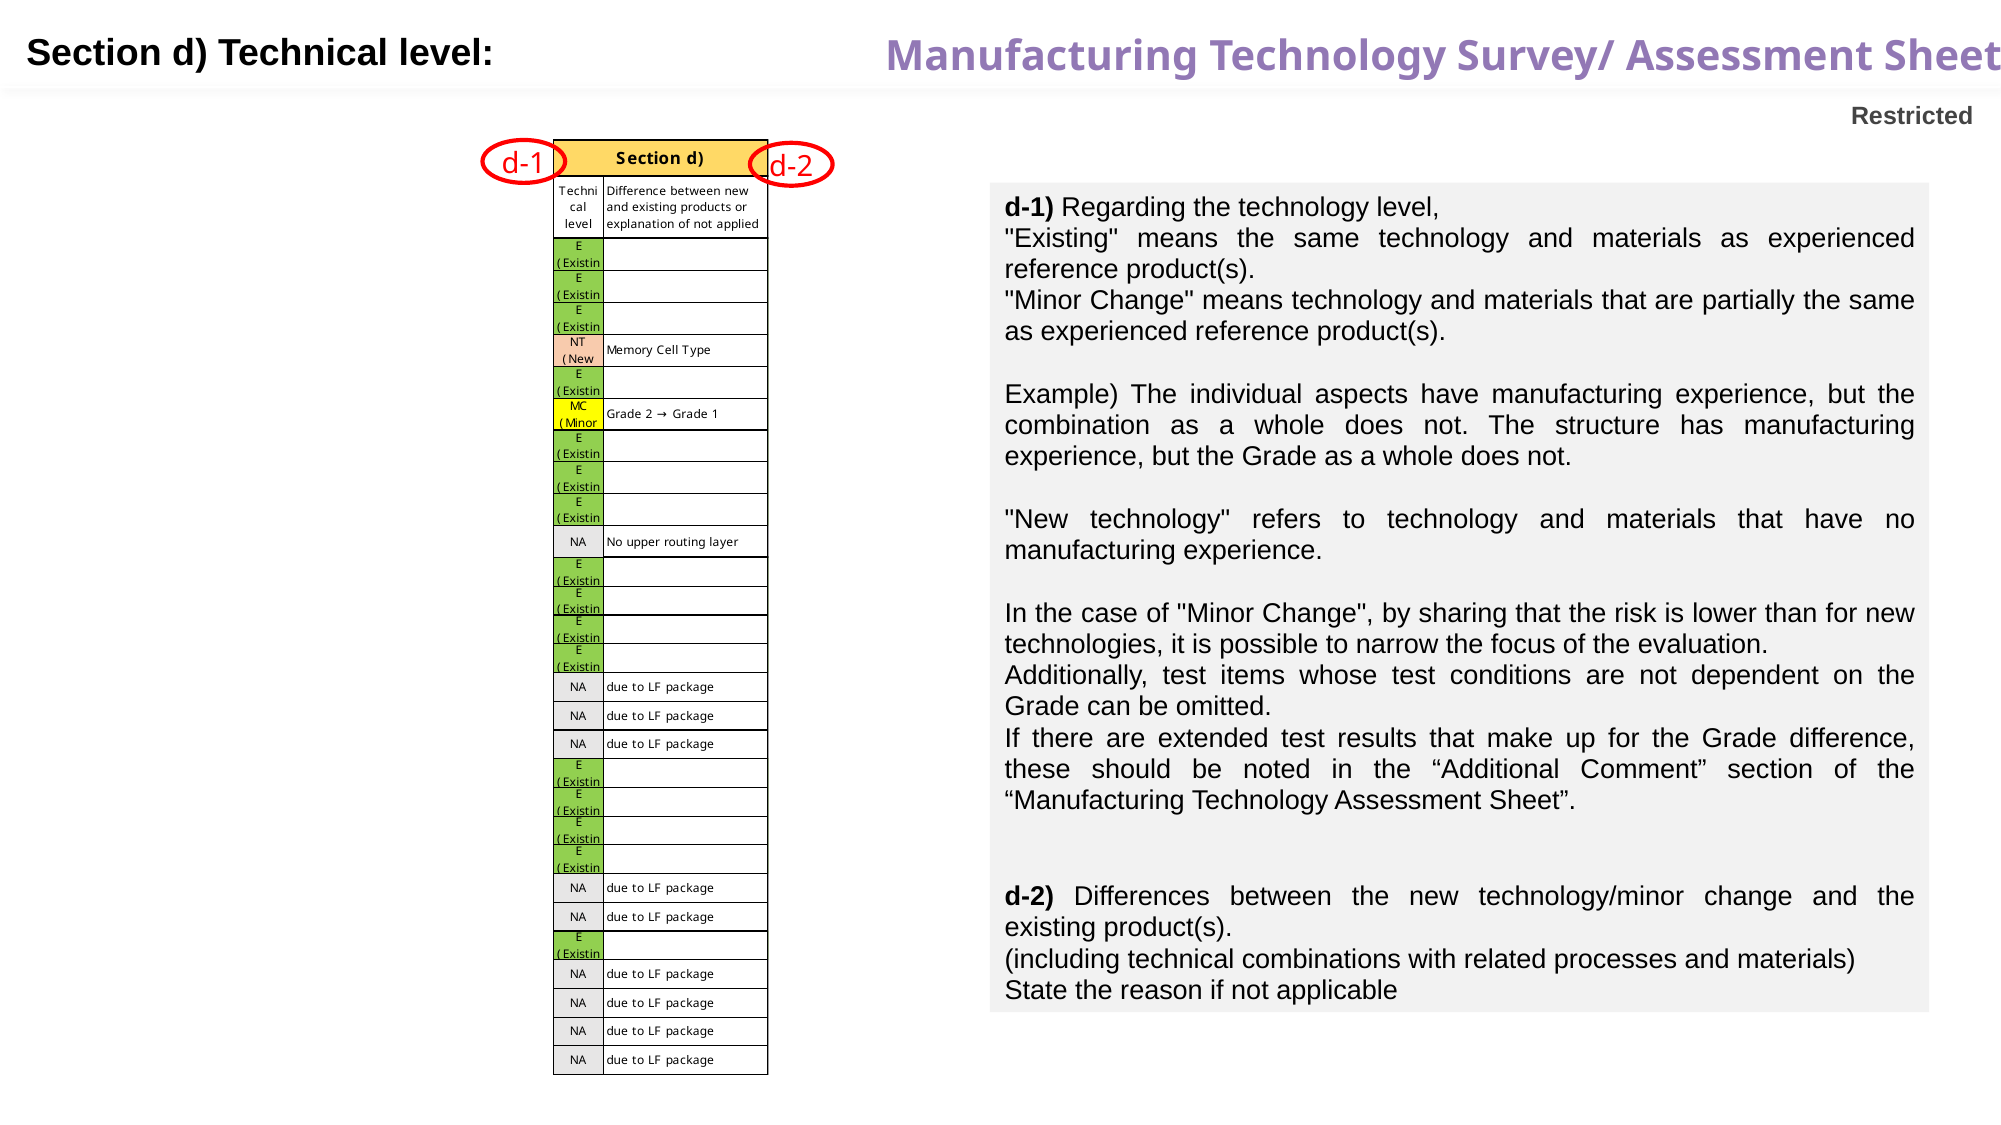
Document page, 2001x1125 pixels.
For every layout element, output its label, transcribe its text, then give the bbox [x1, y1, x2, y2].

text_box d-1) Regarding the technology level, "Existing" means the same technology and materials as experienced reference product(s). "Minor Change" means technology and materials that are partially the same as experienced reference product(s). Example) The individual aspects have manufacturing experience, but the combination as a whole does not. The structure has manufacturing experience, but the Grade as a whole does not. "New technology" refers to technology and materials that have no manufacturing experience. In the case of "Minor Change", by sharing that the risk is lower than for new technologies, it is possible to narrow the focus of the evaluation. Additionally, test items whose test conditions are not dependent on the Grade can be omitted. If there are extended test results that make up for the Grade difference, these should be noted in the “Additional Comment” section of the “Manufacturing Technology Assessment Sheet”. d-2) Differences between the new technology/minor change and the existing product(s). (including technical combinations with related processes and materials) State the reason if not applicable [989, 182, 1930, 1013]
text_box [749, 139, 833, 191]
text_box Restricted [1829, 92, 1989, 137]
picture [553, 139, 770, 1075]
text_box Section d) Technical level: [11, 20, 1262, 80]
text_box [482, 137, 566, 188]
